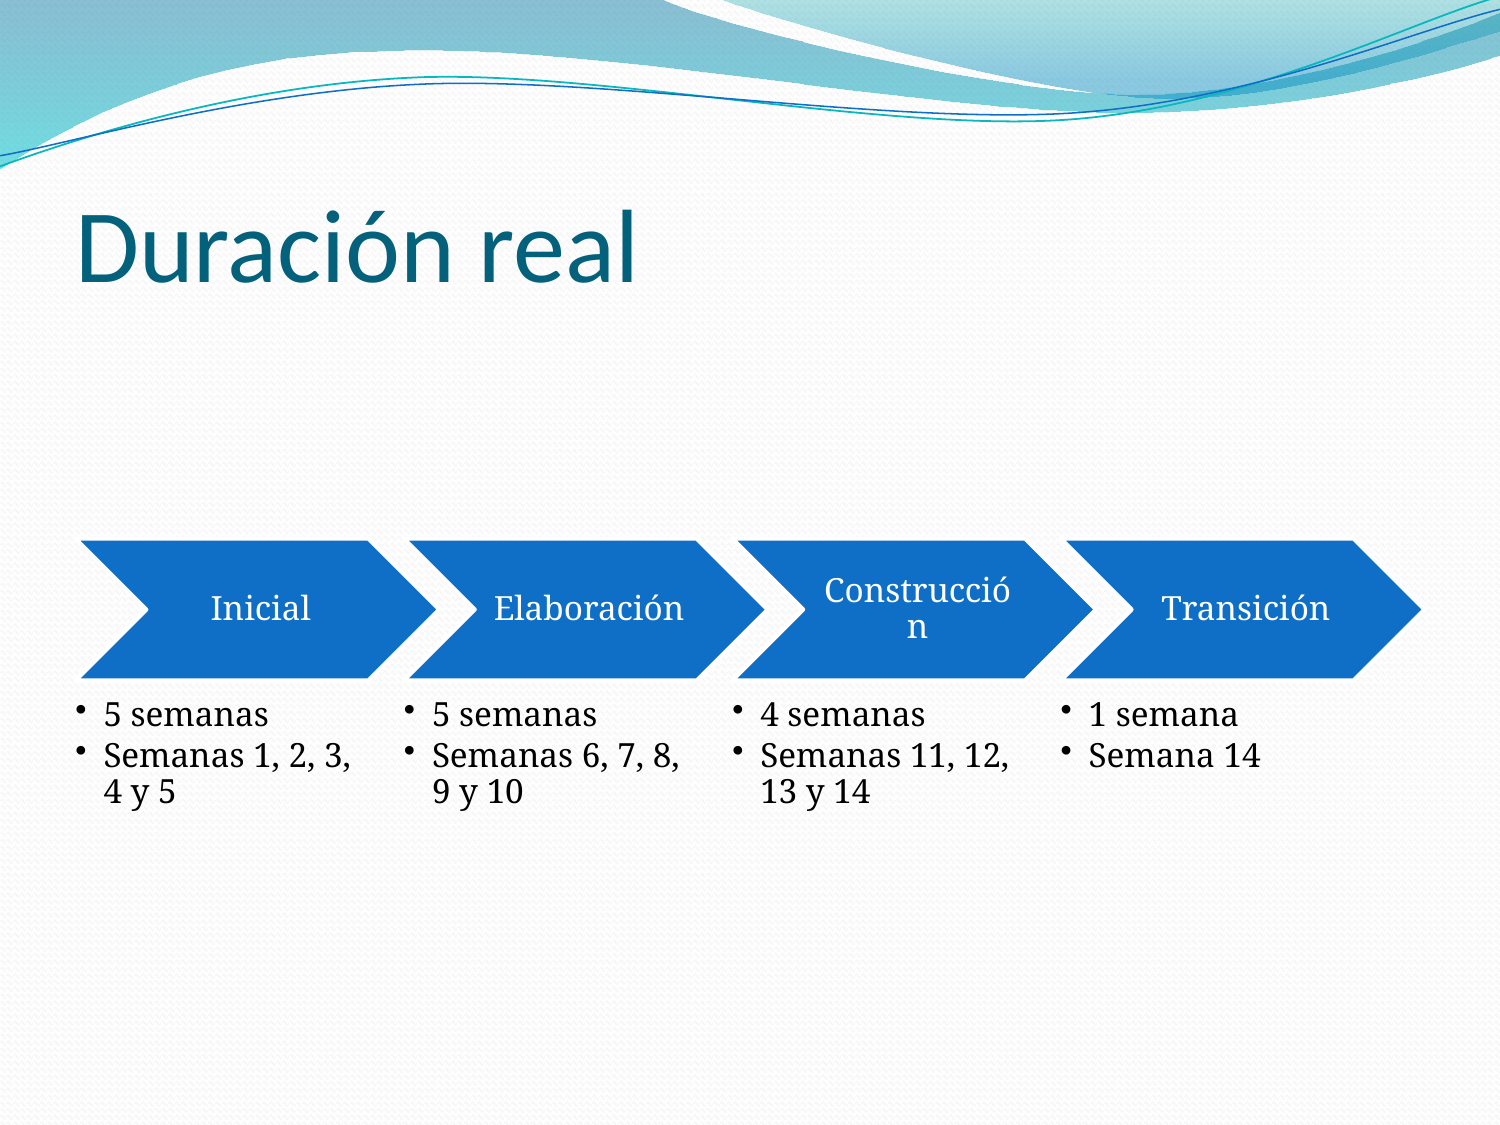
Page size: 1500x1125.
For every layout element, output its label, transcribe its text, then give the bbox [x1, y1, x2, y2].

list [74, 317, 1426, 1038]
title Duración real [75, 115, 1425, 303]
